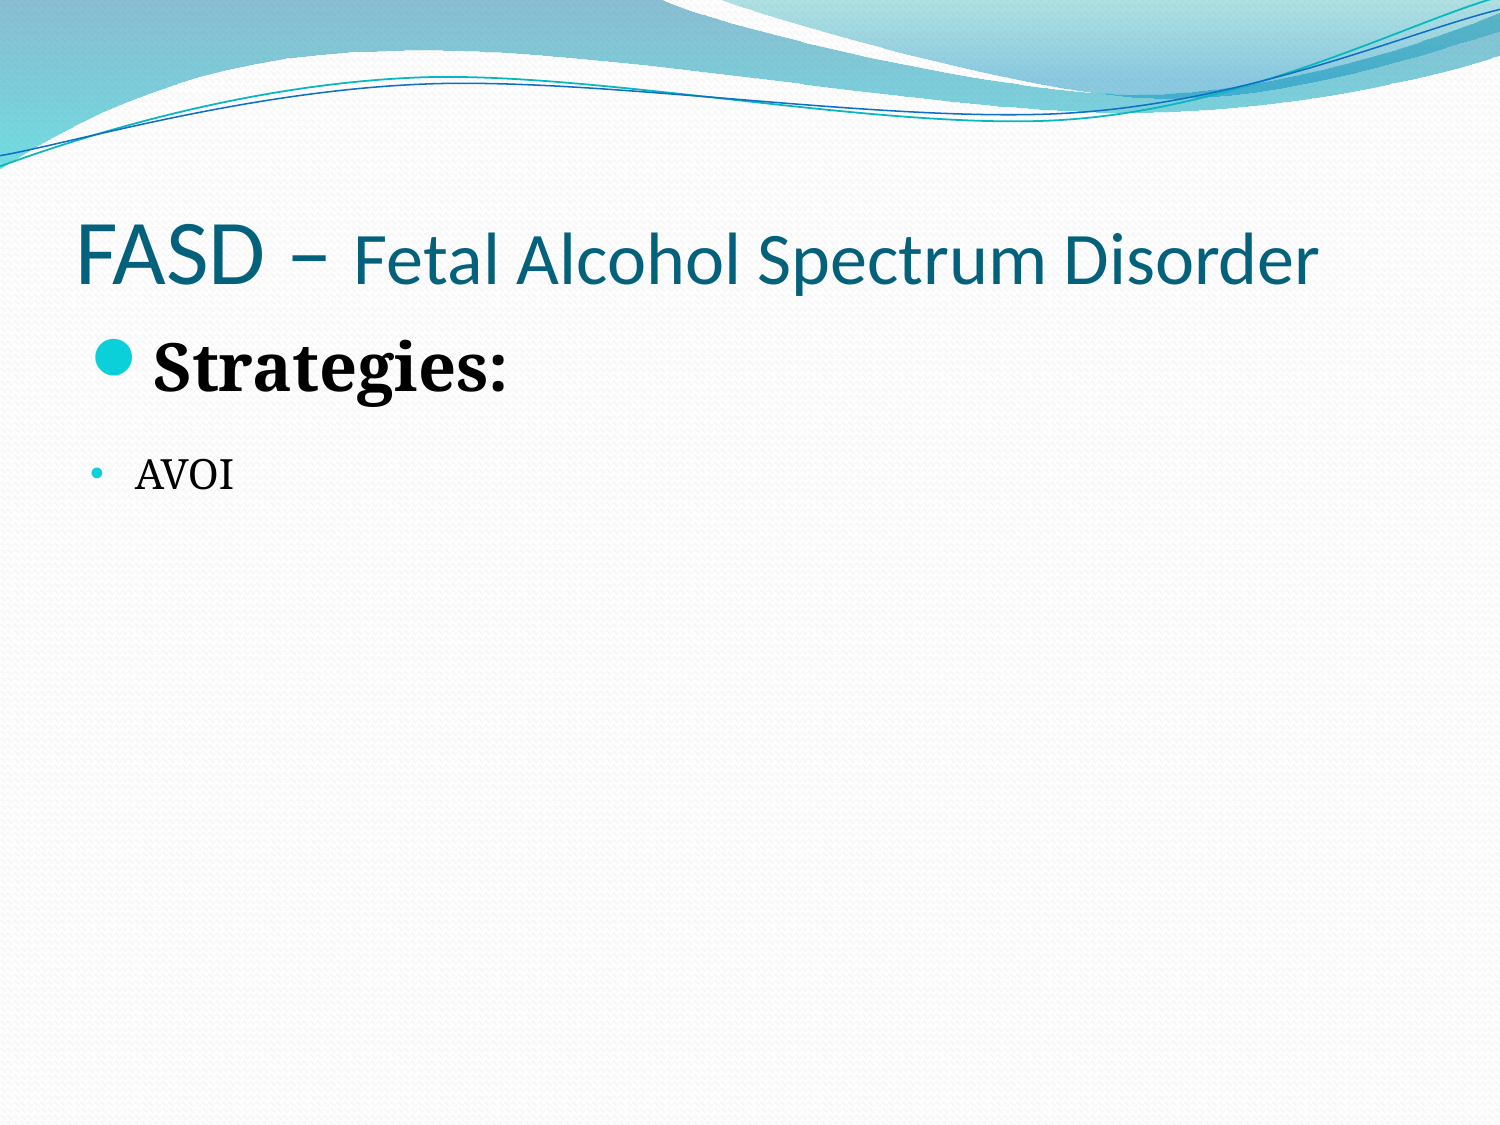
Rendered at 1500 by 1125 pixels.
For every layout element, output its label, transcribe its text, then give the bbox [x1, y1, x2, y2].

list Strategies: AVOI [74, 317, 1426, 971]
title FASD – Fetal Alcohol Spectrum Disorder [74, 115, 1426, 304]
